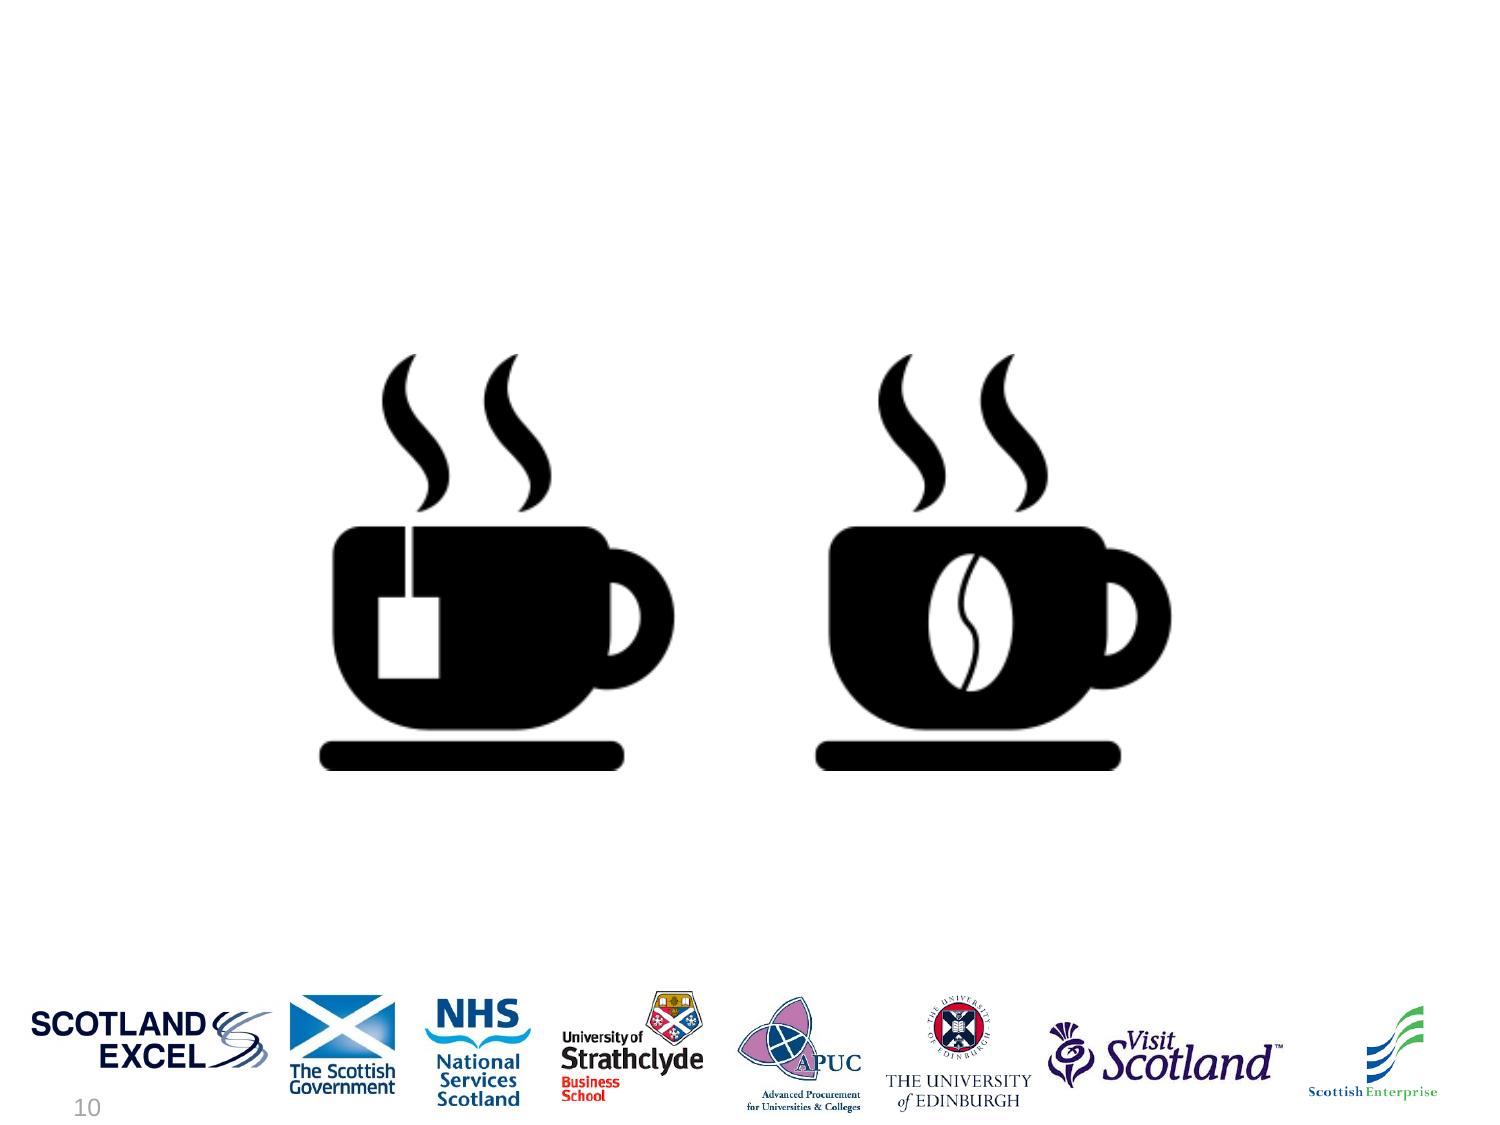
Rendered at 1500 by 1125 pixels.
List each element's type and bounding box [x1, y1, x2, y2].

picture [12, 992, 396, 1094]
picture [880, 993, 1483, 1113]
picture [561, 991, 703, 1101]
picture [289, 353, 707, 772]
picture [785, 353, 1203, 772]
picture [733, 993, 867, 1118]
picture [424, 996, 531, 1106]
